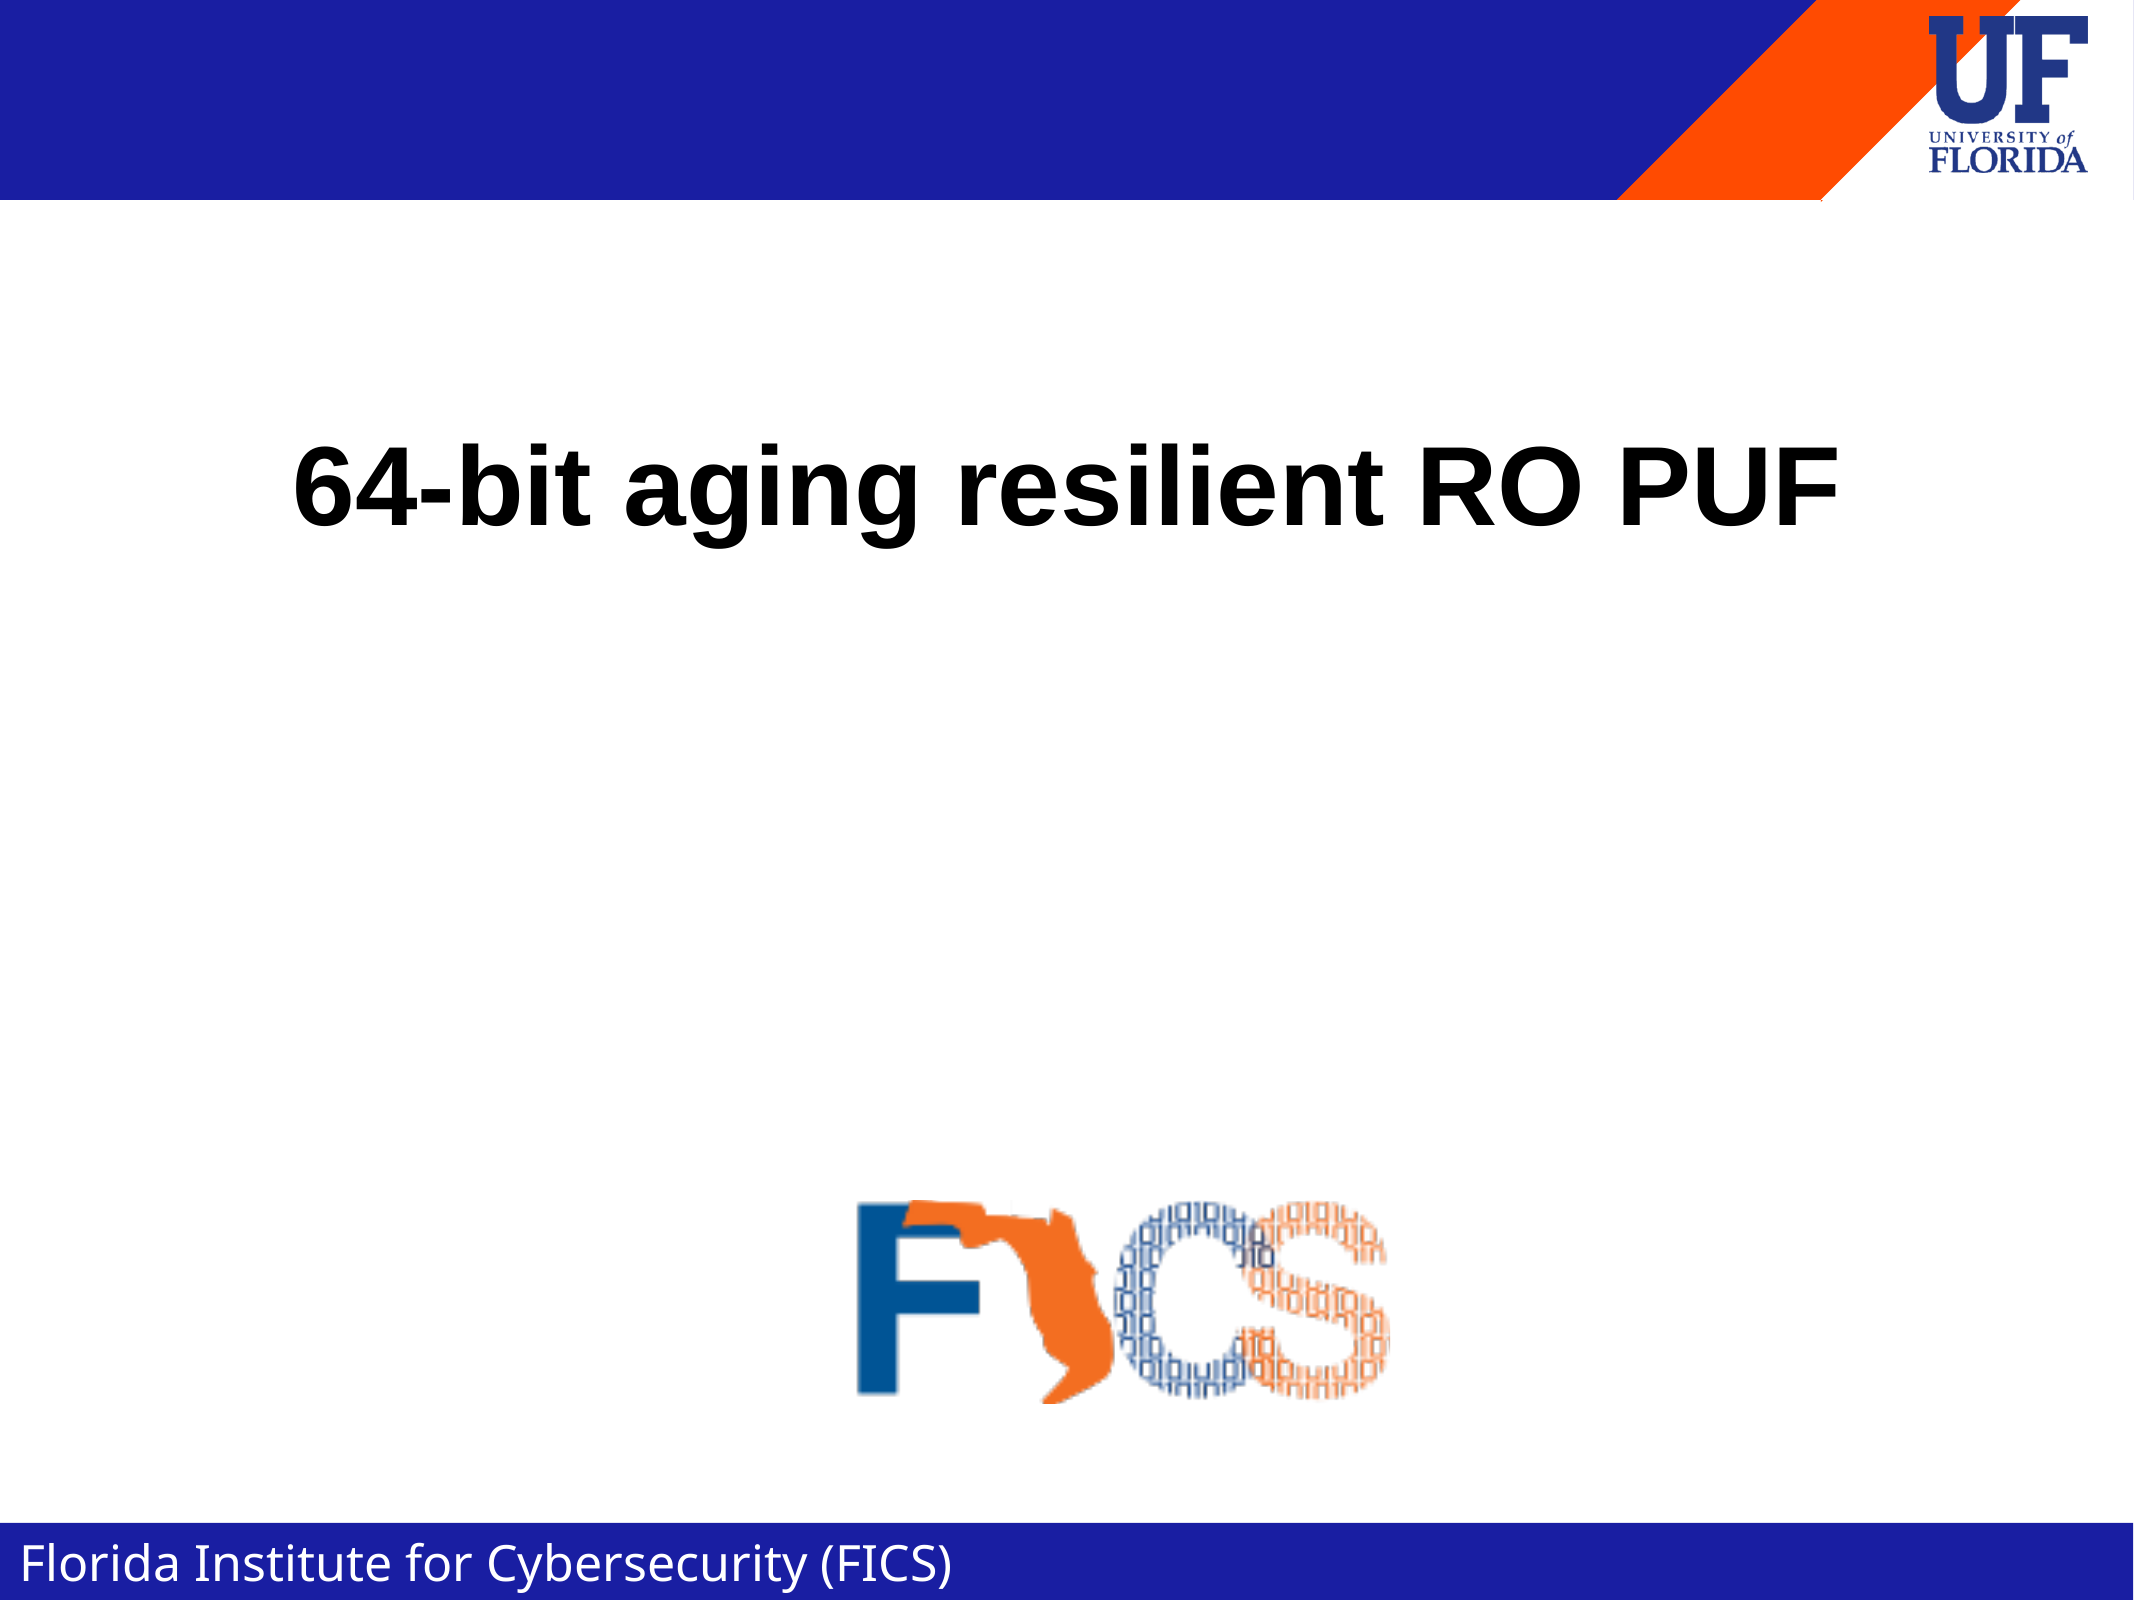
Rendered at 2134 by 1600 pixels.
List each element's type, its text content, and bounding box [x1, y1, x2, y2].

title 64-bit aging resilient RO PUF [121, 352, 2014, 608]
picture [1929, 16, 2088, 173]
